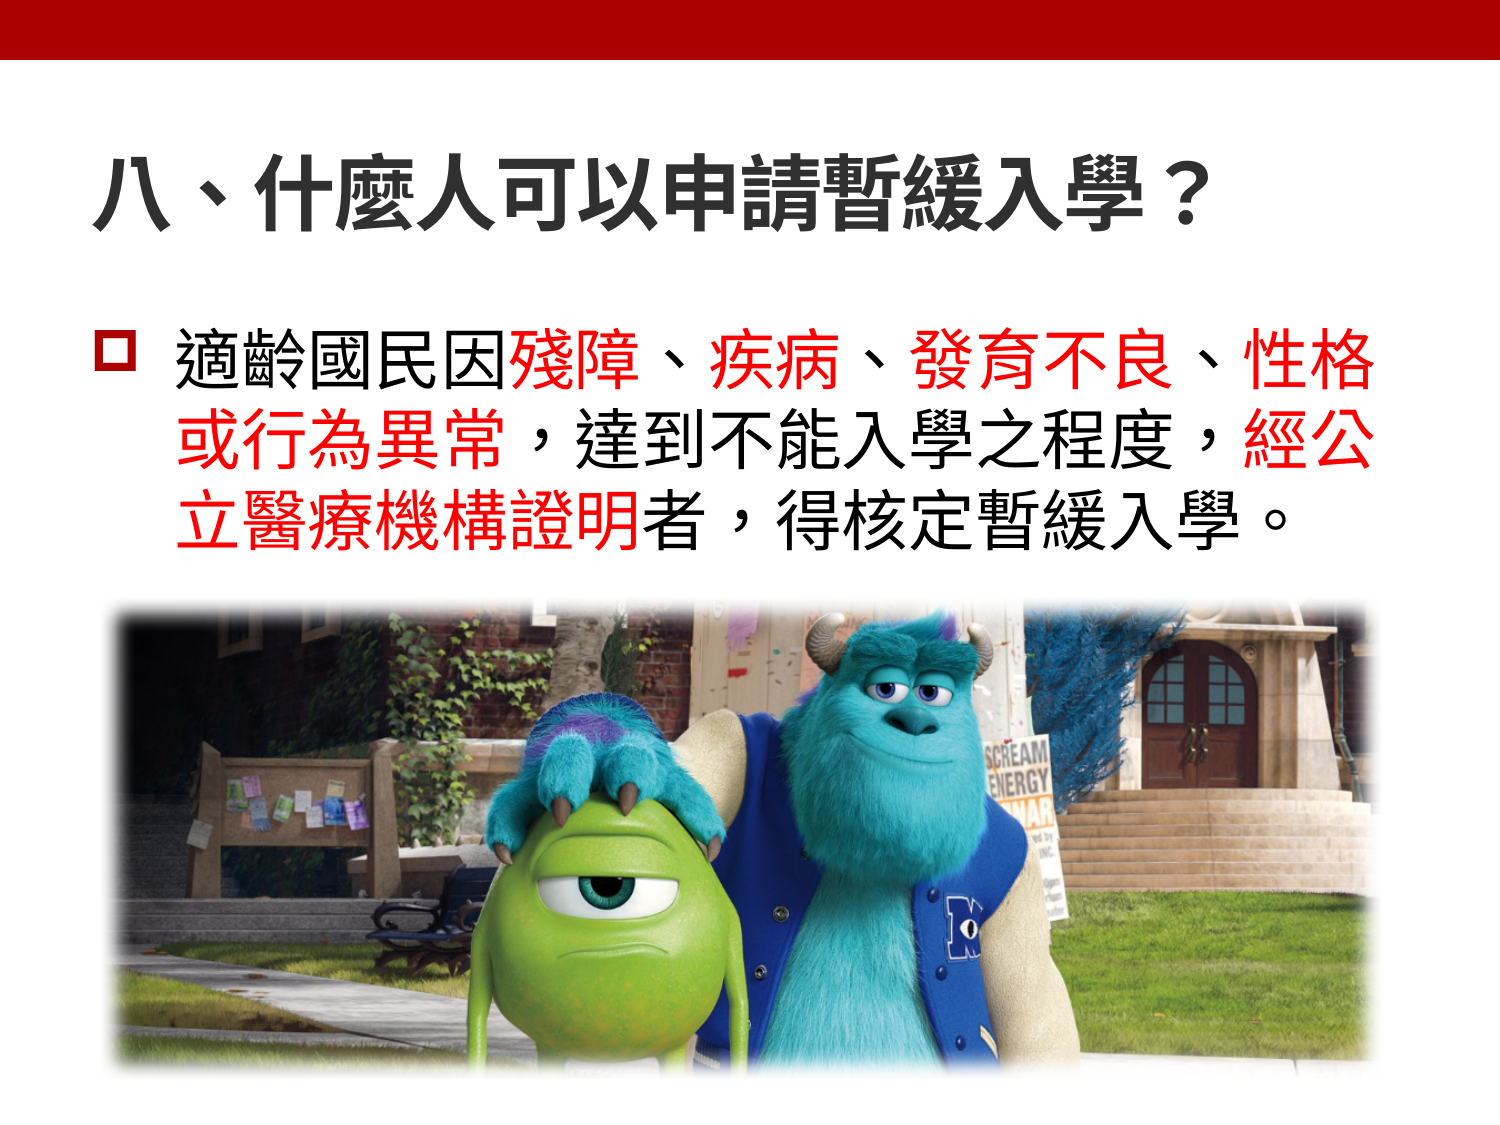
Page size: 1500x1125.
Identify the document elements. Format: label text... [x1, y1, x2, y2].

list 適齡國民因殘障、疾病、發育不良、性格或行為異常，達到不能入學之程度，經公立醫療機構證明者，得核定暫緩入學。 [75, 310, 1425, 988]
picture [100, 597, 1383, 1079]
title 八、什麼人可以申請暫緩入學？ [75, 66, 1425, 310]
